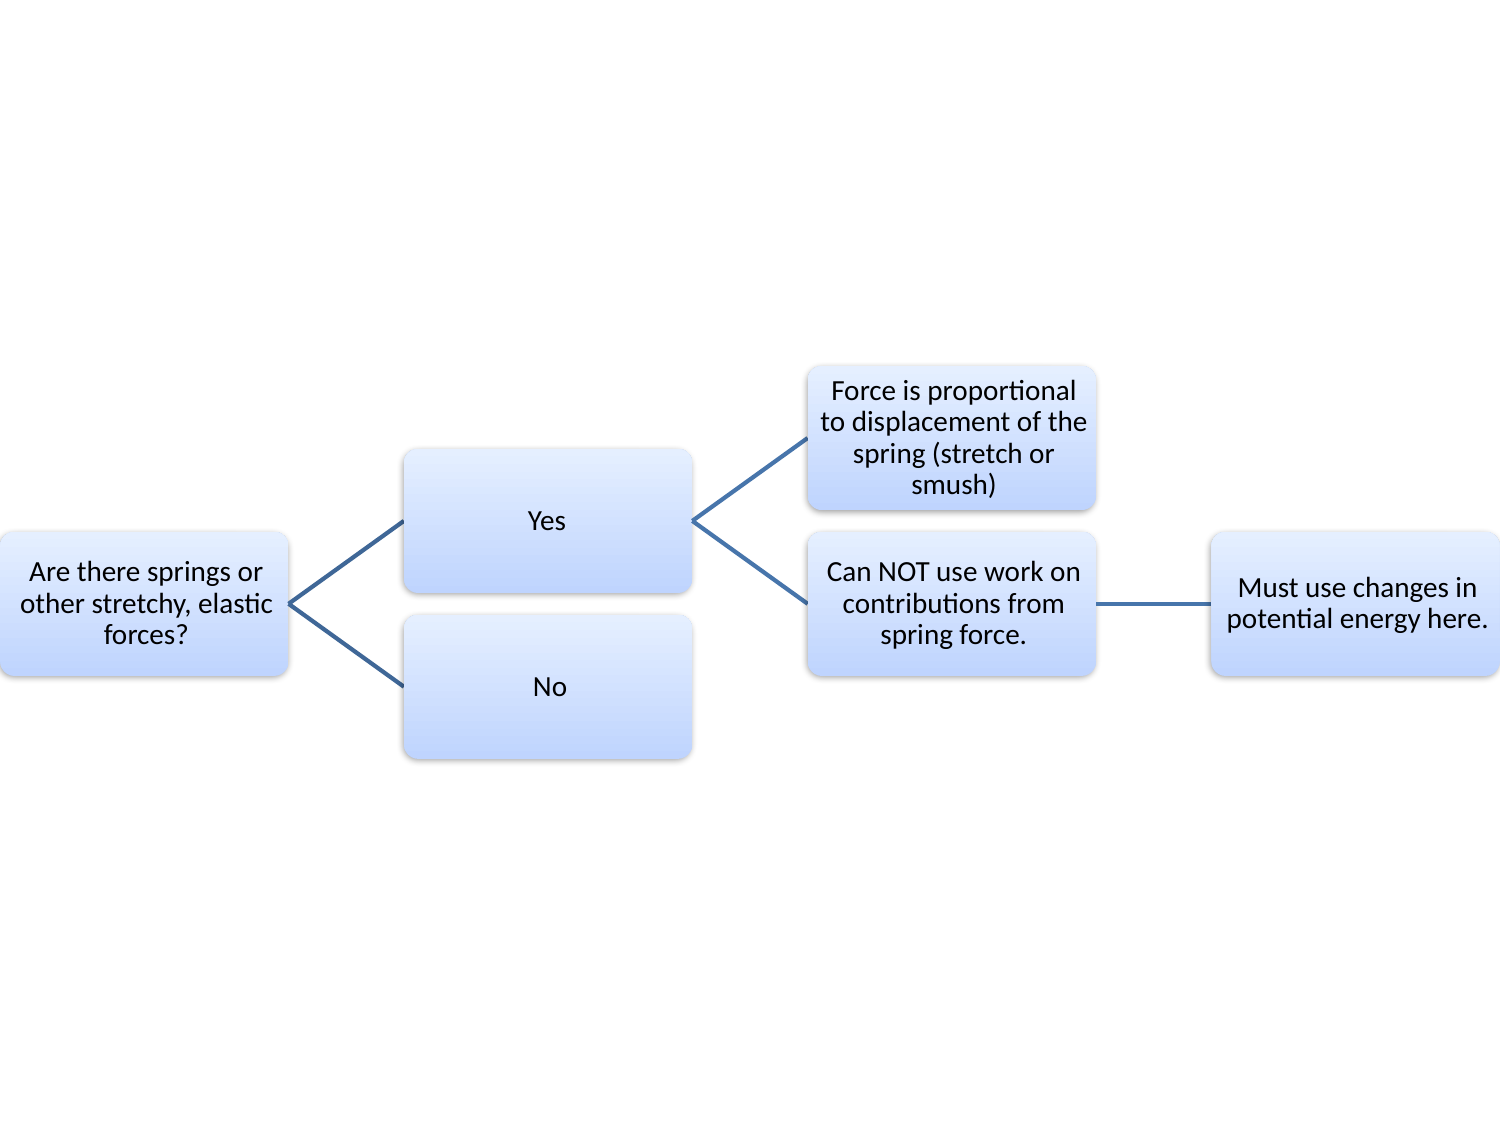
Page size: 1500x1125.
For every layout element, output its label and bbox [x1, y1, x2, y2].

text_box [0, 0, 1500, 1125]
